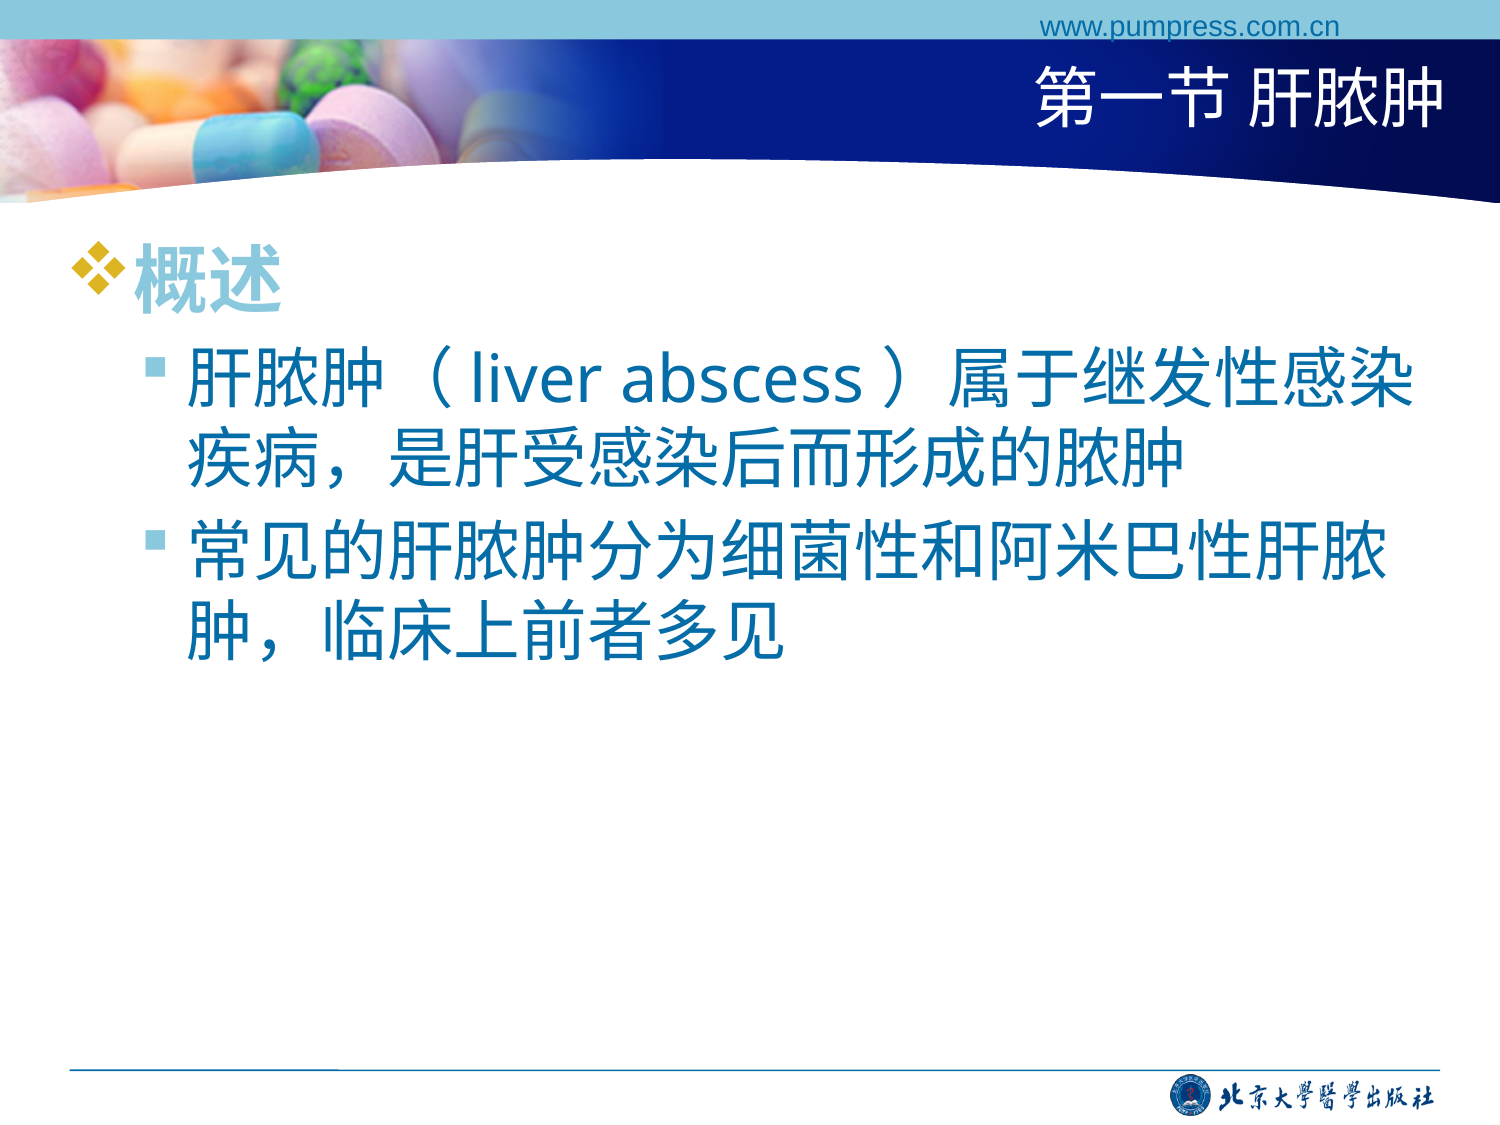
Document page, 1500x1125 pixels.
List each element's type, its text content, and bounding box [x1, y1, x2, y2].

slide_number www.pumpress.com.cn [1025, 0, 1463, 38]
picture [0, 40, 1500, 203]
list 概述 肝脓肿（liver abscess）属于继发性感染疾病，是肝受感染后而形成的脓肿 常见的肝脓肿分为细菌性和阿米巴性肝脓肿，临床上前者多见 [49, 224, 1463, 1026]
title 第一节 肝脓肿 [137, 49, 1463, 143]
picture [1170, 1074, 1436, 1118]
